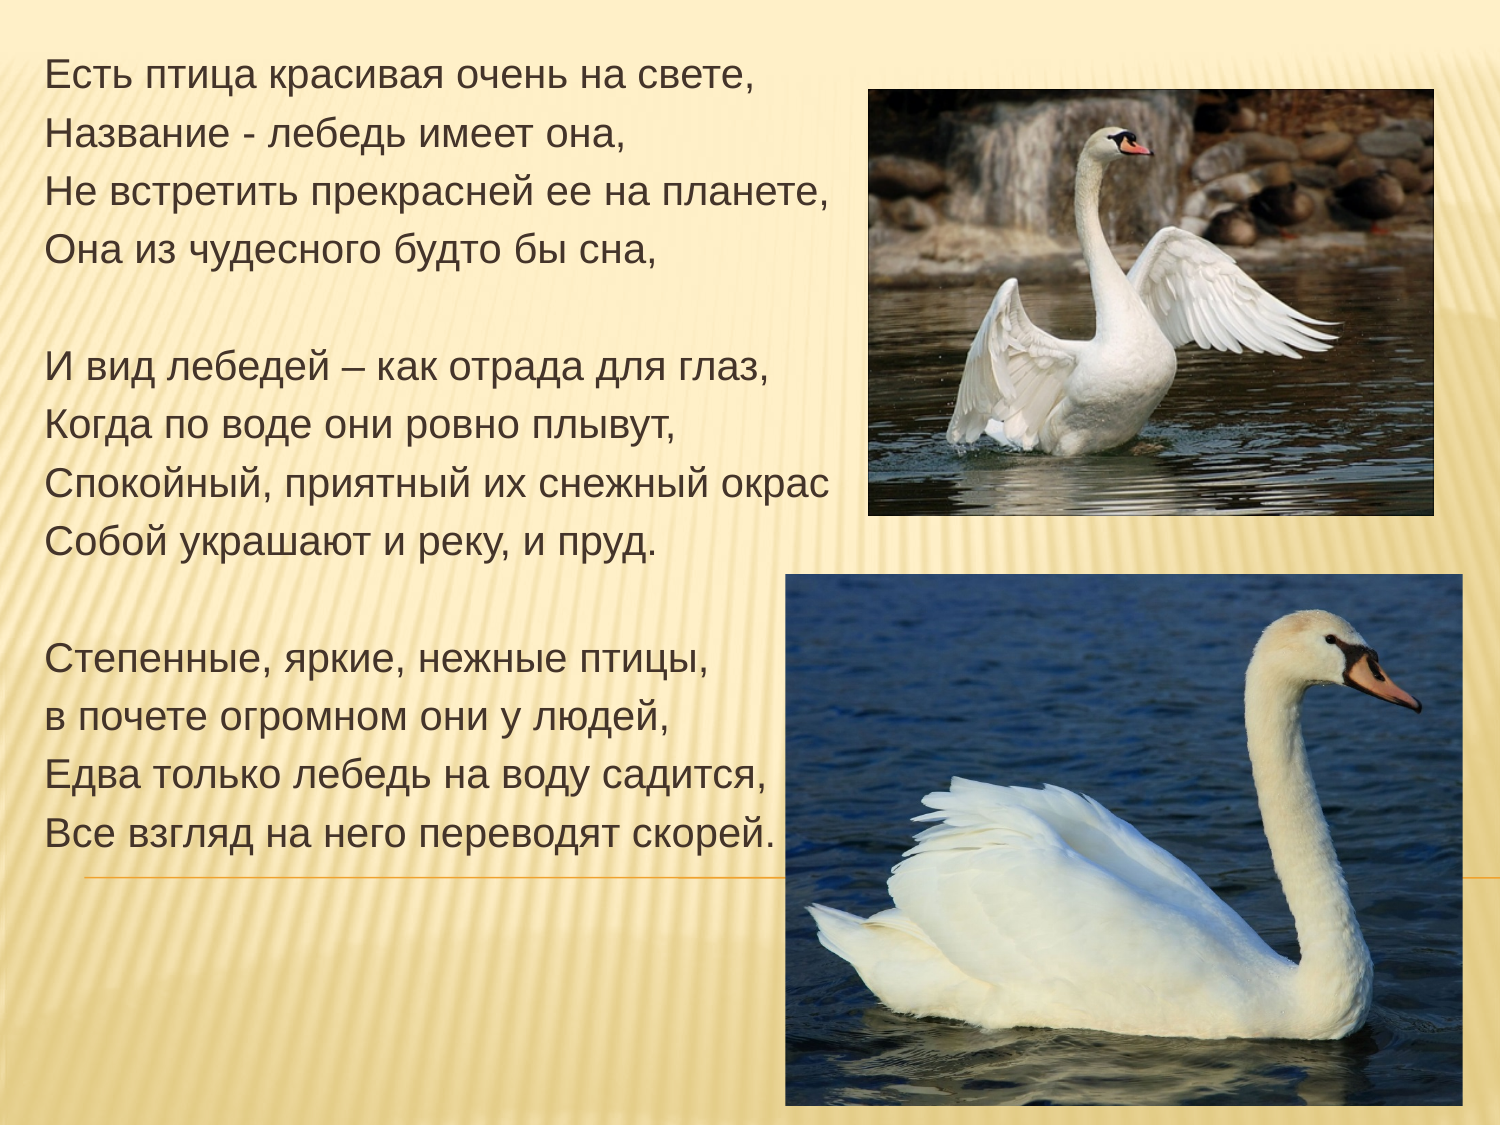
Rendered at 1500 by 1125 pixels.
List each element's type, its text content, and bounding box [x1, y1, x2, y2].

subtitle Есть птица красивая очень на свете, Название - лебедь имеет она, Не встретить прекрасней ее на планете, Она из чудесного будто бы сна, И вид лебедей – как отрада для глаз, Когда по воде они ровно плывут, Спокойный, приятный их снежный окрас Собой украшают и реку, и пруд. Степенные, яркие, нежные птицы, в почете огромном они у людей, Едва только лебедь на воду садится, Все взгляд на него переводят скорей. [29, 0, 871, 922]
picture [867, 89, 1435, 516]
picture [785, 573, 1464, 1107]
